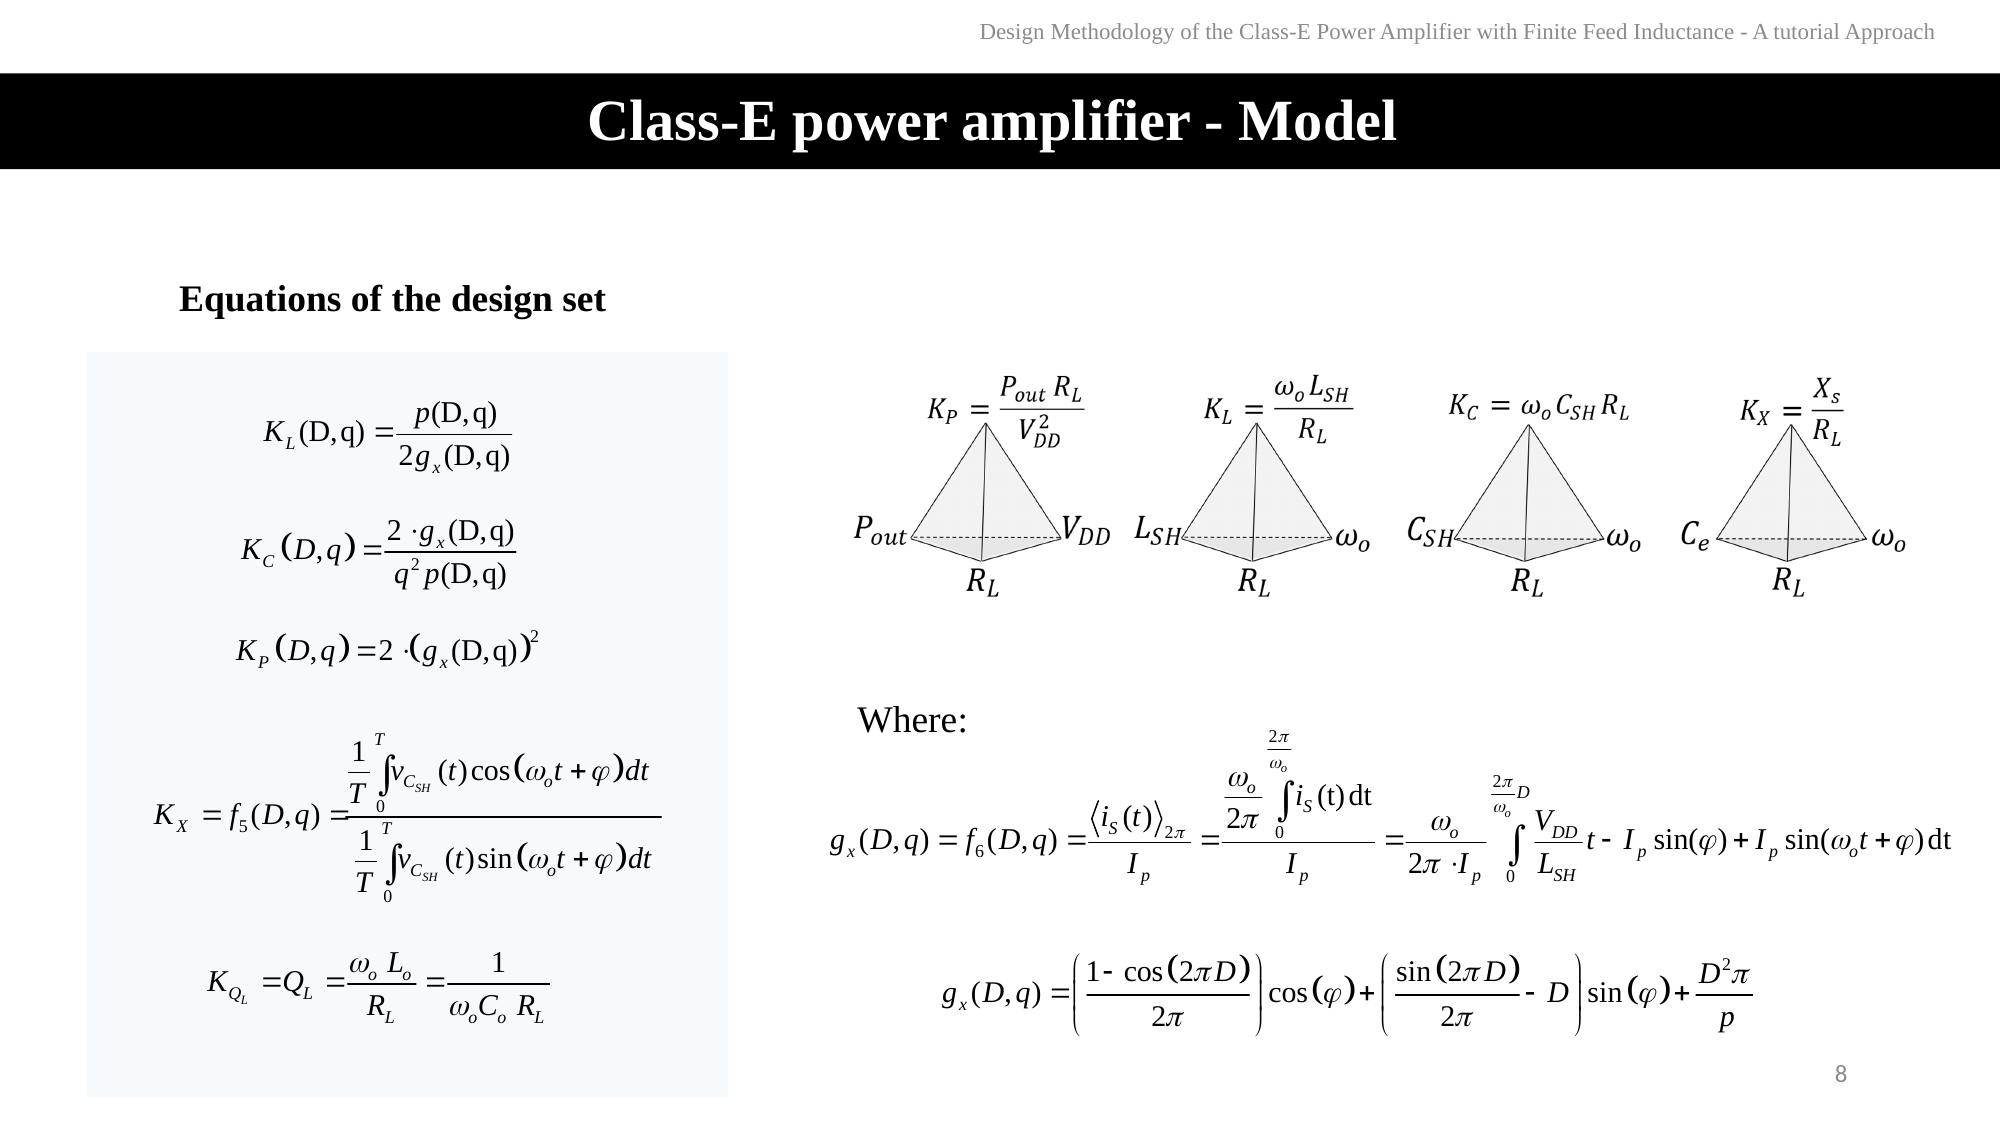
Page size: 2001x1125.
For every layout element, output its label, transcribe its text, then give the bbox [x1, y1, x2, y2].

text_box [936, 947, 1760, 1043]
footer Design Methodology of the Class-E Power Amplifier with Finite Feed Inductance - A tutorial Approach [916, 0, 2000, 61]
picture [846, 347, 1935, 613]
slide_number 8 [1412, 1042, 1863, 1103]
title Class-E power amplifier - Model [0, 73, 2000, 170]
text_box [201, 943, 557, 1030]
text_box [235, 511, 523, 598]
text_box Equations of the design set [155, 266, 631, 326]
text_box [86, 351, 729, 1098]
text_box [148, 724, 667, 910]
text_box Where: [795, 687, 1040, 748]
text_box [824, 721, 1957, 893]
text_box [230, 622, 545, 678]
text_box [258, 394, 518, 480]
